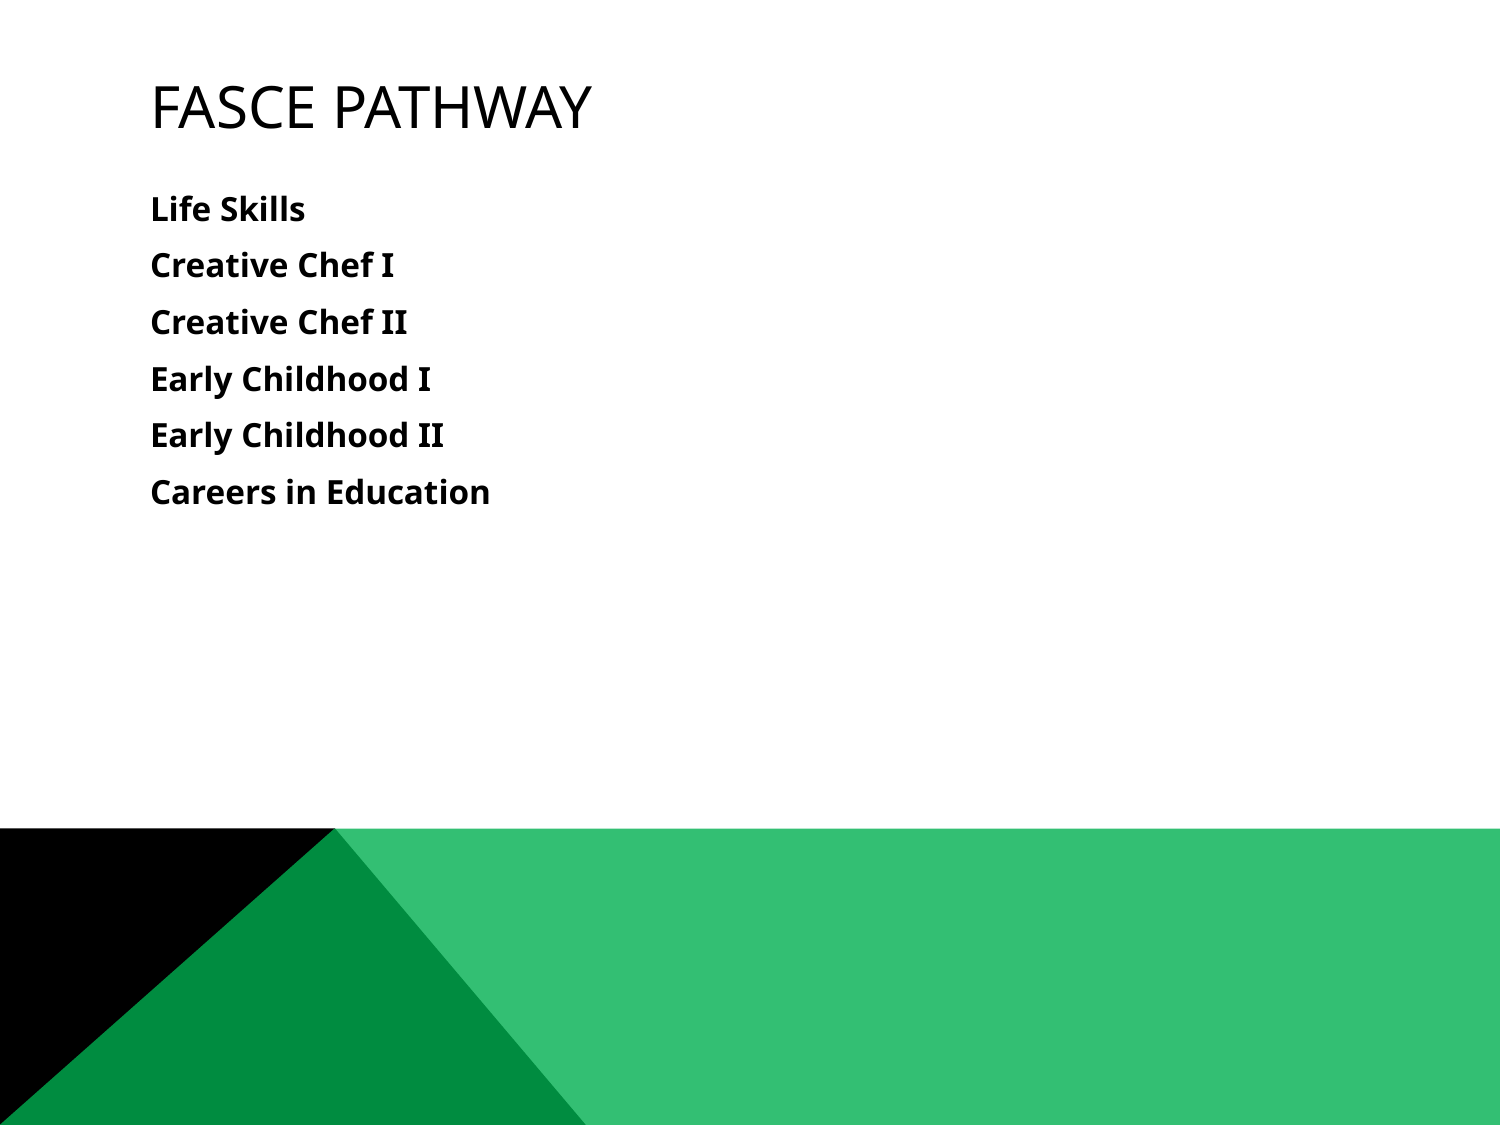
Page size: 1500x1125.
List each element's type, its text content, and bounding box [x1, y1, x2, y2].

list Life Skills Creative Chef I Creative Chef II Early Childhood I Early Childhood II Careers in Education [135, 180, 1369, 768]
title FASCE Pathway [135, 60, 1369, 150]
